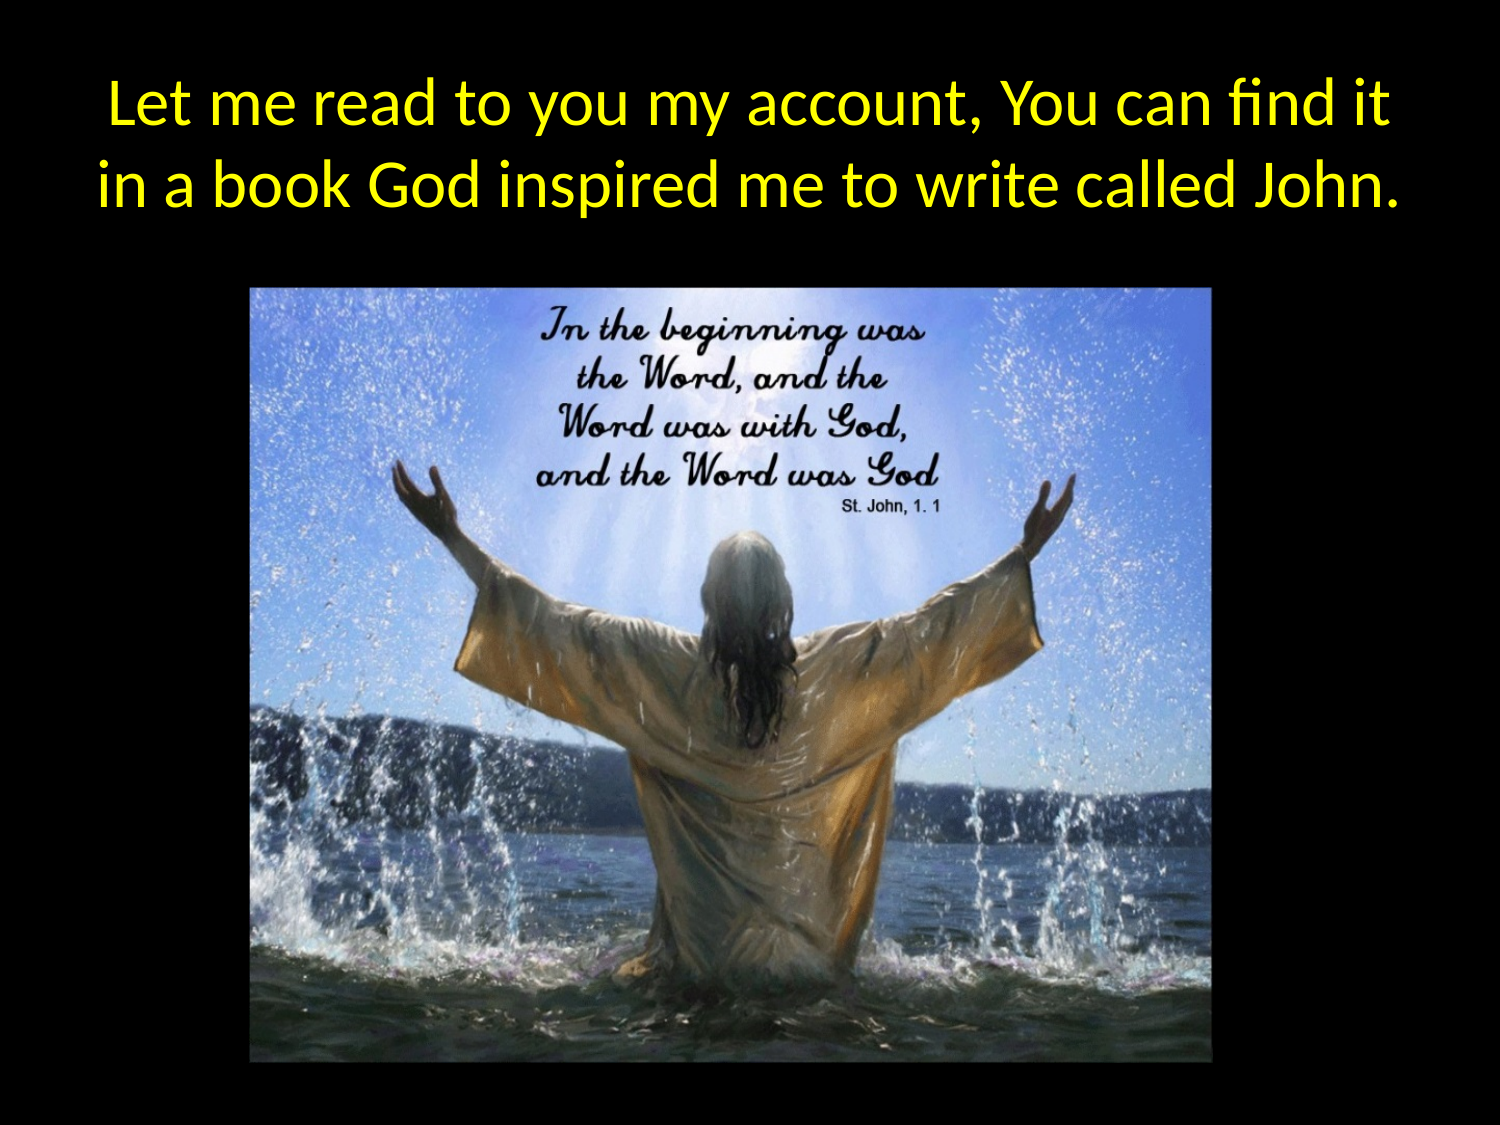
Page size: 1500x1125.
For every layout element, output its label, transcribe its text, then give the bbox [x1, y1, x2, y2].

title Let me read to you my account, You can find it in a book God inspired me to write called John. [75, 45, 1425, 233]
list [249, 287, 1213, 1063]
